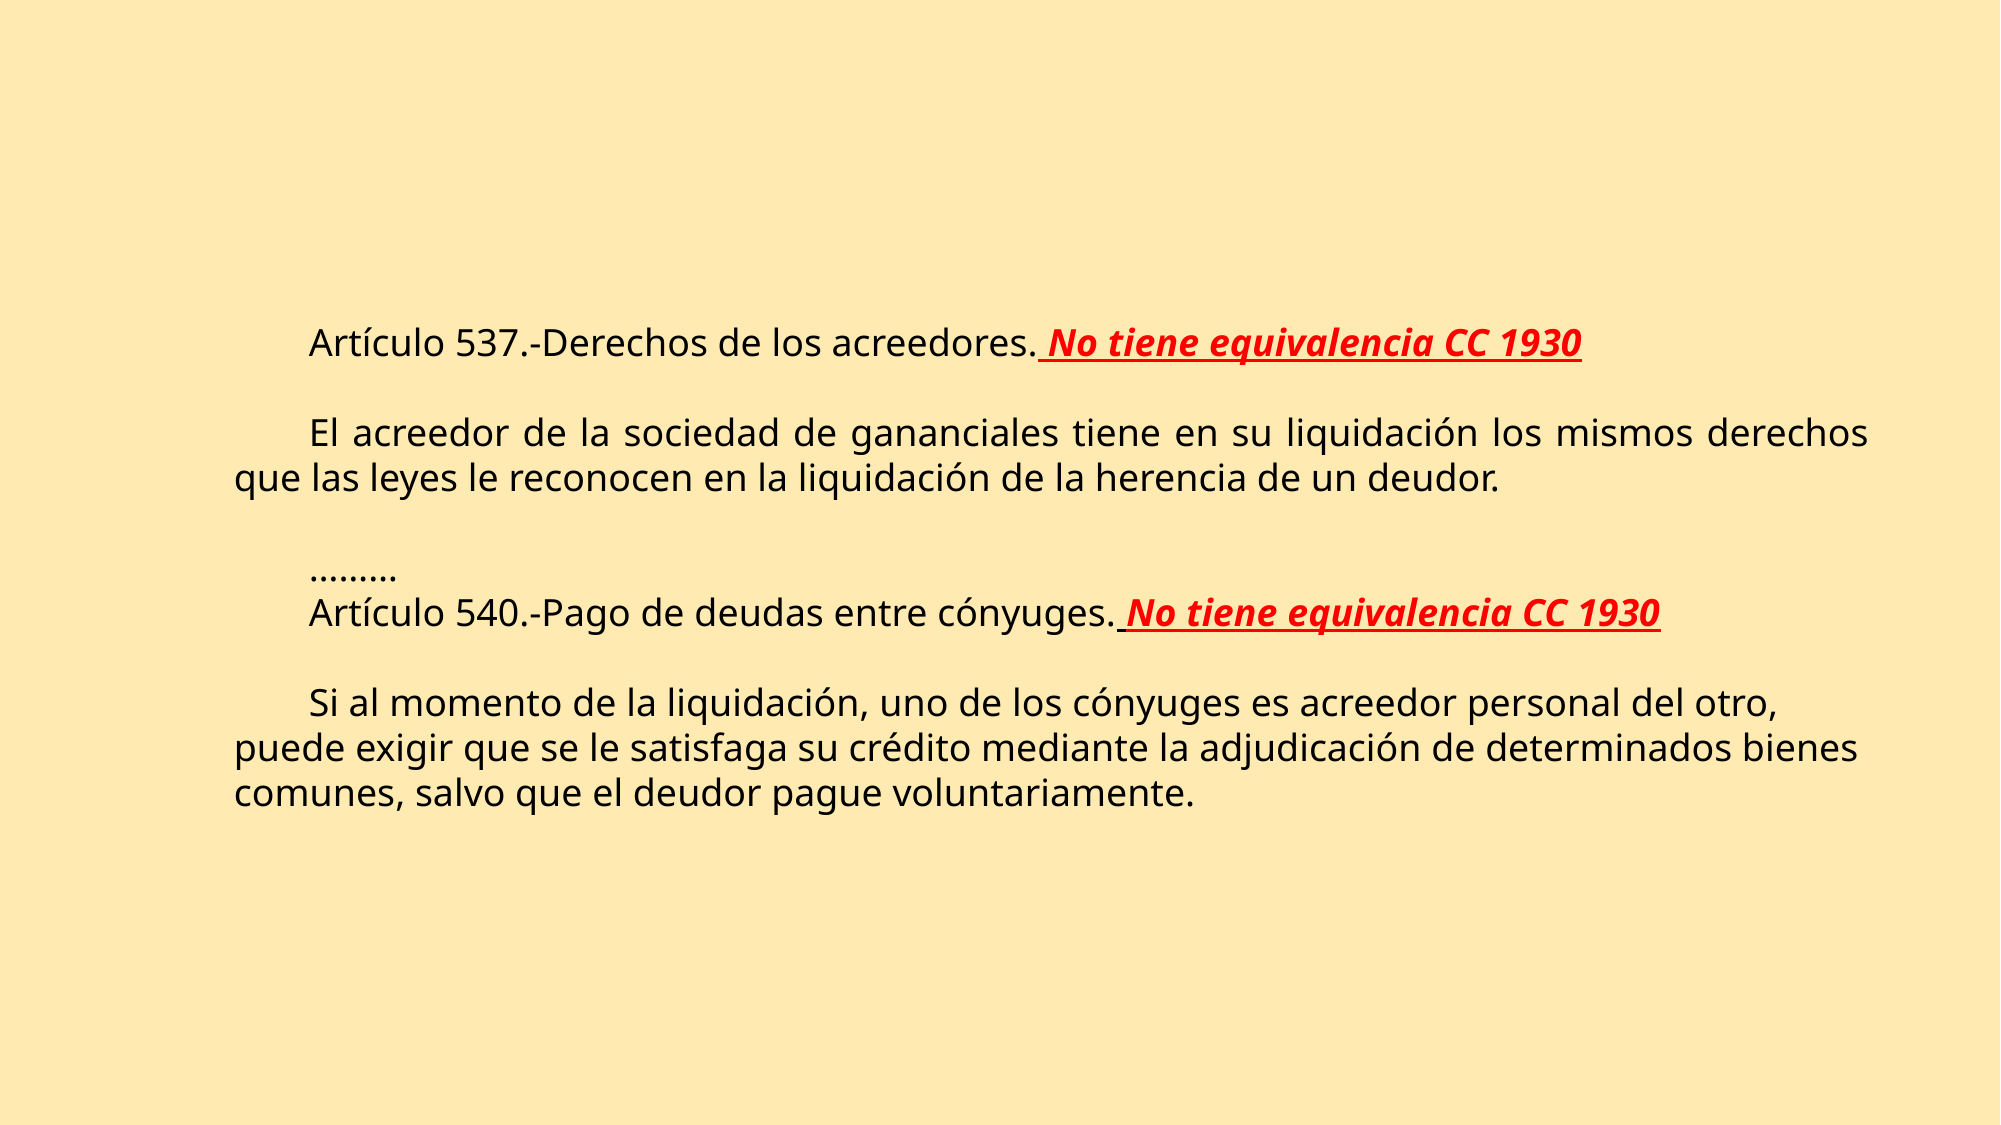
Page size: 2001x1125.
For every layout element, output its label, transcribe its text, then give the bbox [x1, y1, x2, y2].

text_box Artículo 537.-Derechos de los acreedores. No tiene equivalencia CC 1930 El acreedor de la sociedad de gananciales tiene en su liquidación los mismos derechos que las leyes le reconocen en la liquidación de la herencia de un deudor. ……… Artículo 540.-Pago de deudas entre cónyuges. No tiene equivalencia CC 1930 Si al momento de la liquidación, uno de los cónyuges es acreedor personal del otro, puede exigir que se le satisfaga su crédito mediante la adjudicación de determinados bienes comunes, salvo que el deudor pague voluntariamente. [219, 311, 1886, 912]
